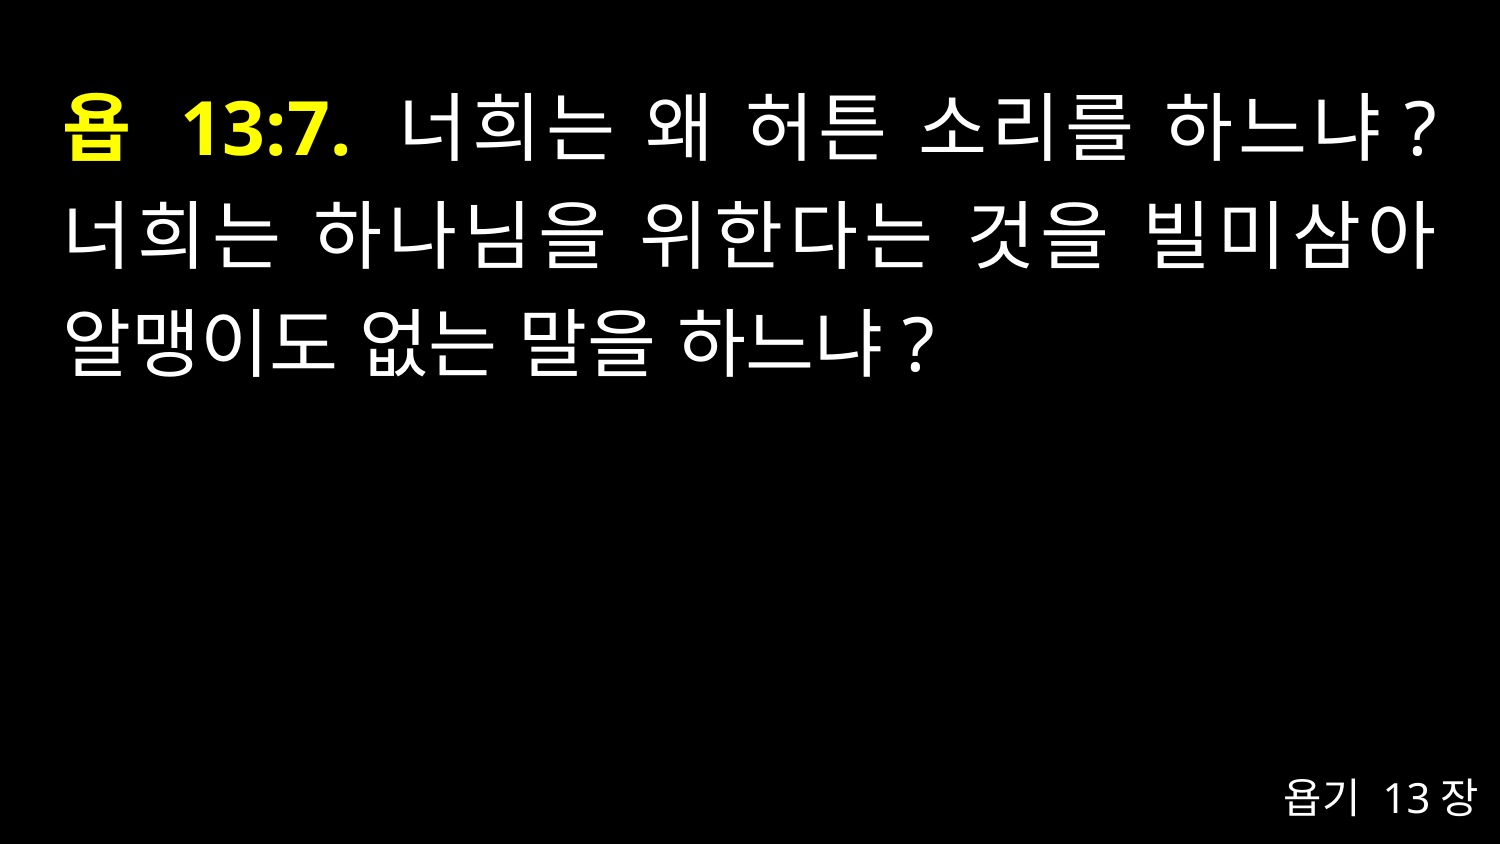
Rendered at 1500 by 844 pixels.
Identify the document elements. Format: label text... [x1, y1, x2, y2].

subtitle 욥기 13장 [916, 770, 1500, 844]
title 욥 13:7. 너희는 왜 허튼 소리를 하느냐? 너희는 하나님을 위한다는 것을 빌미삼아 알맹이도 없는 말을 하느냐? [0, 0, 1500, 844]
